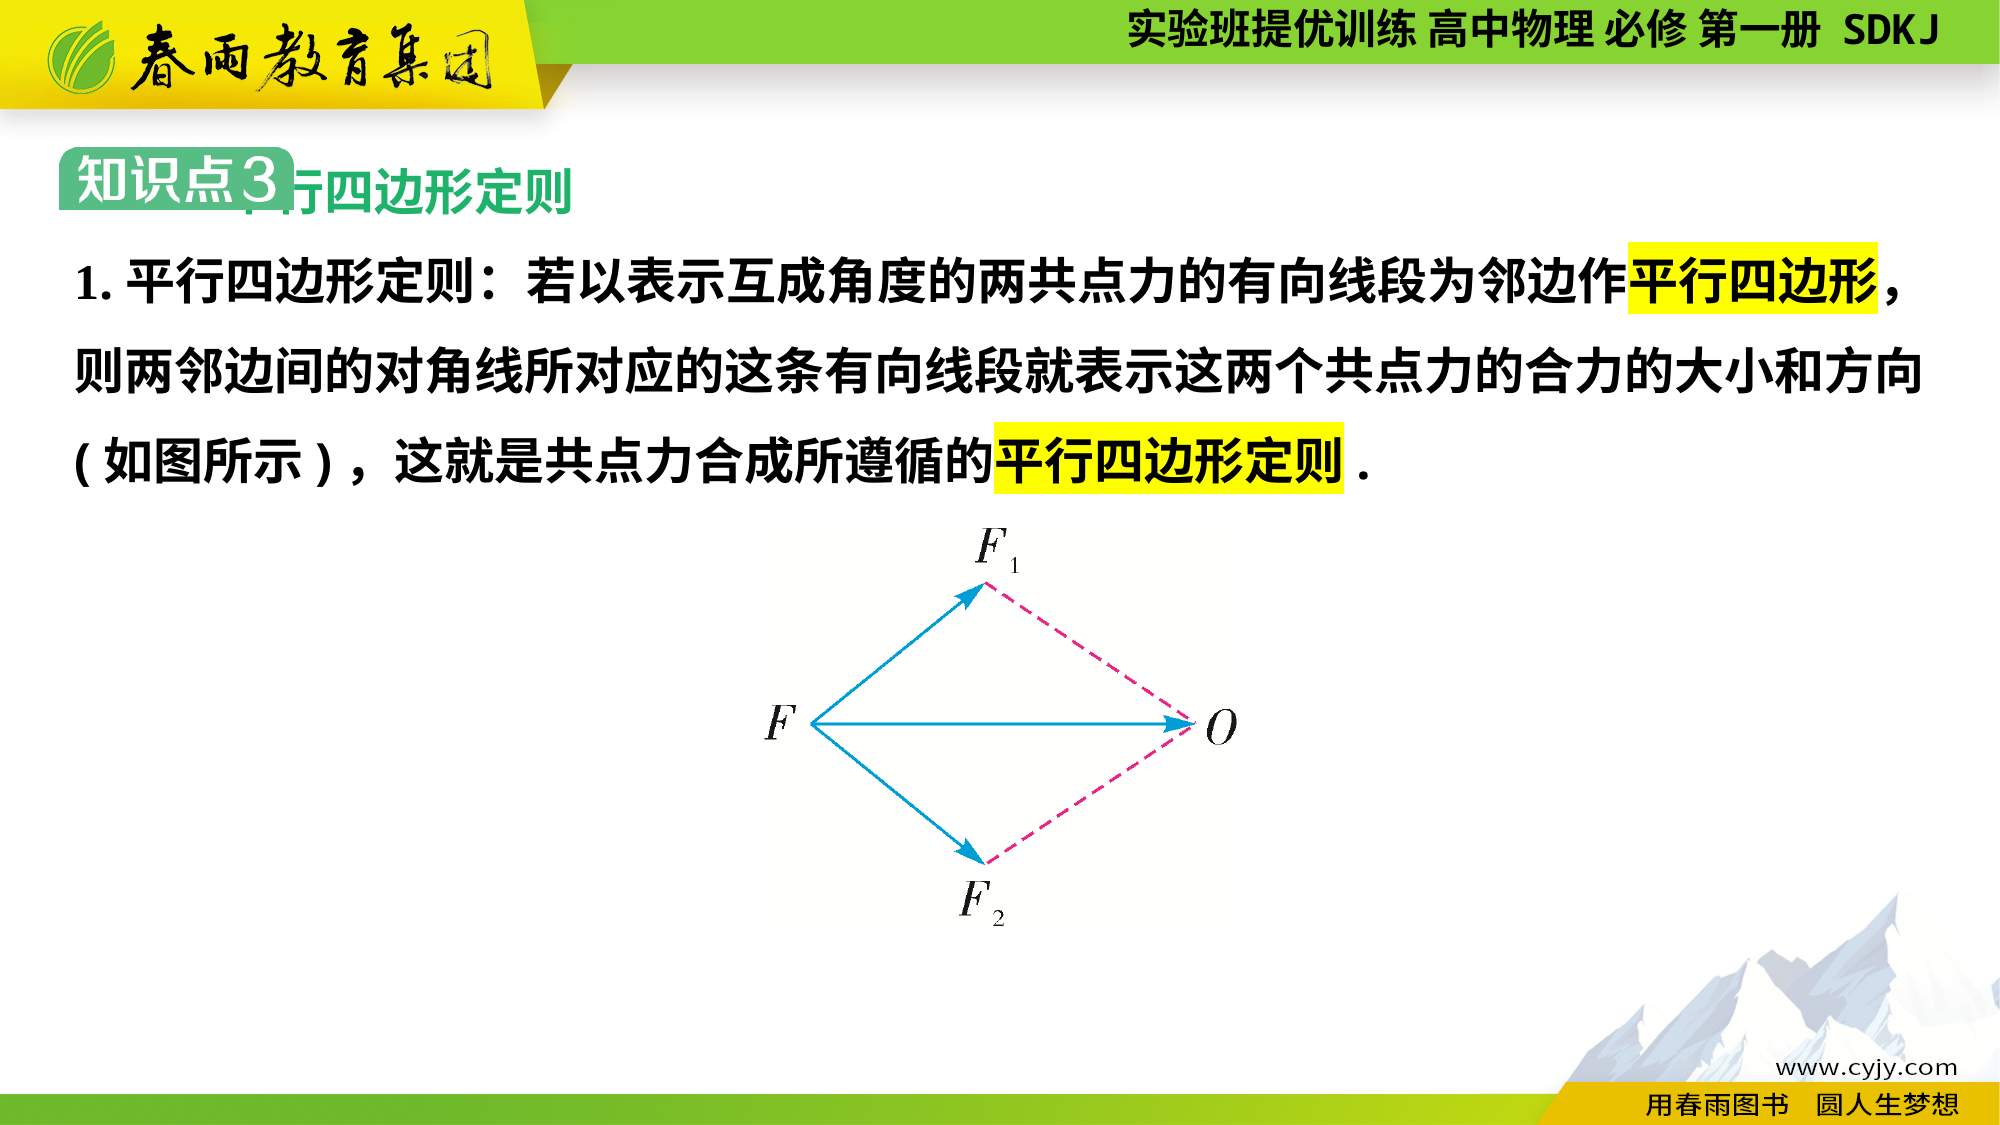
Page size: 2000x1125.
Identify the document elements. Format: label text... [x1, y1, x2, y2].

list 平行四边形定则 1.平行四边形定则：若以表示互成角度的两共点力的有向线段为邻边作平行四边形，则两邻边间的对角线所对应的这条有向线段就表示这两个共点力的合力的大小和方向(如图所示)，这就是共点力合成所遵循的平行四边形定则. [59, 122, 1944, 490]
picture [0, 0, 2000, 1125]
